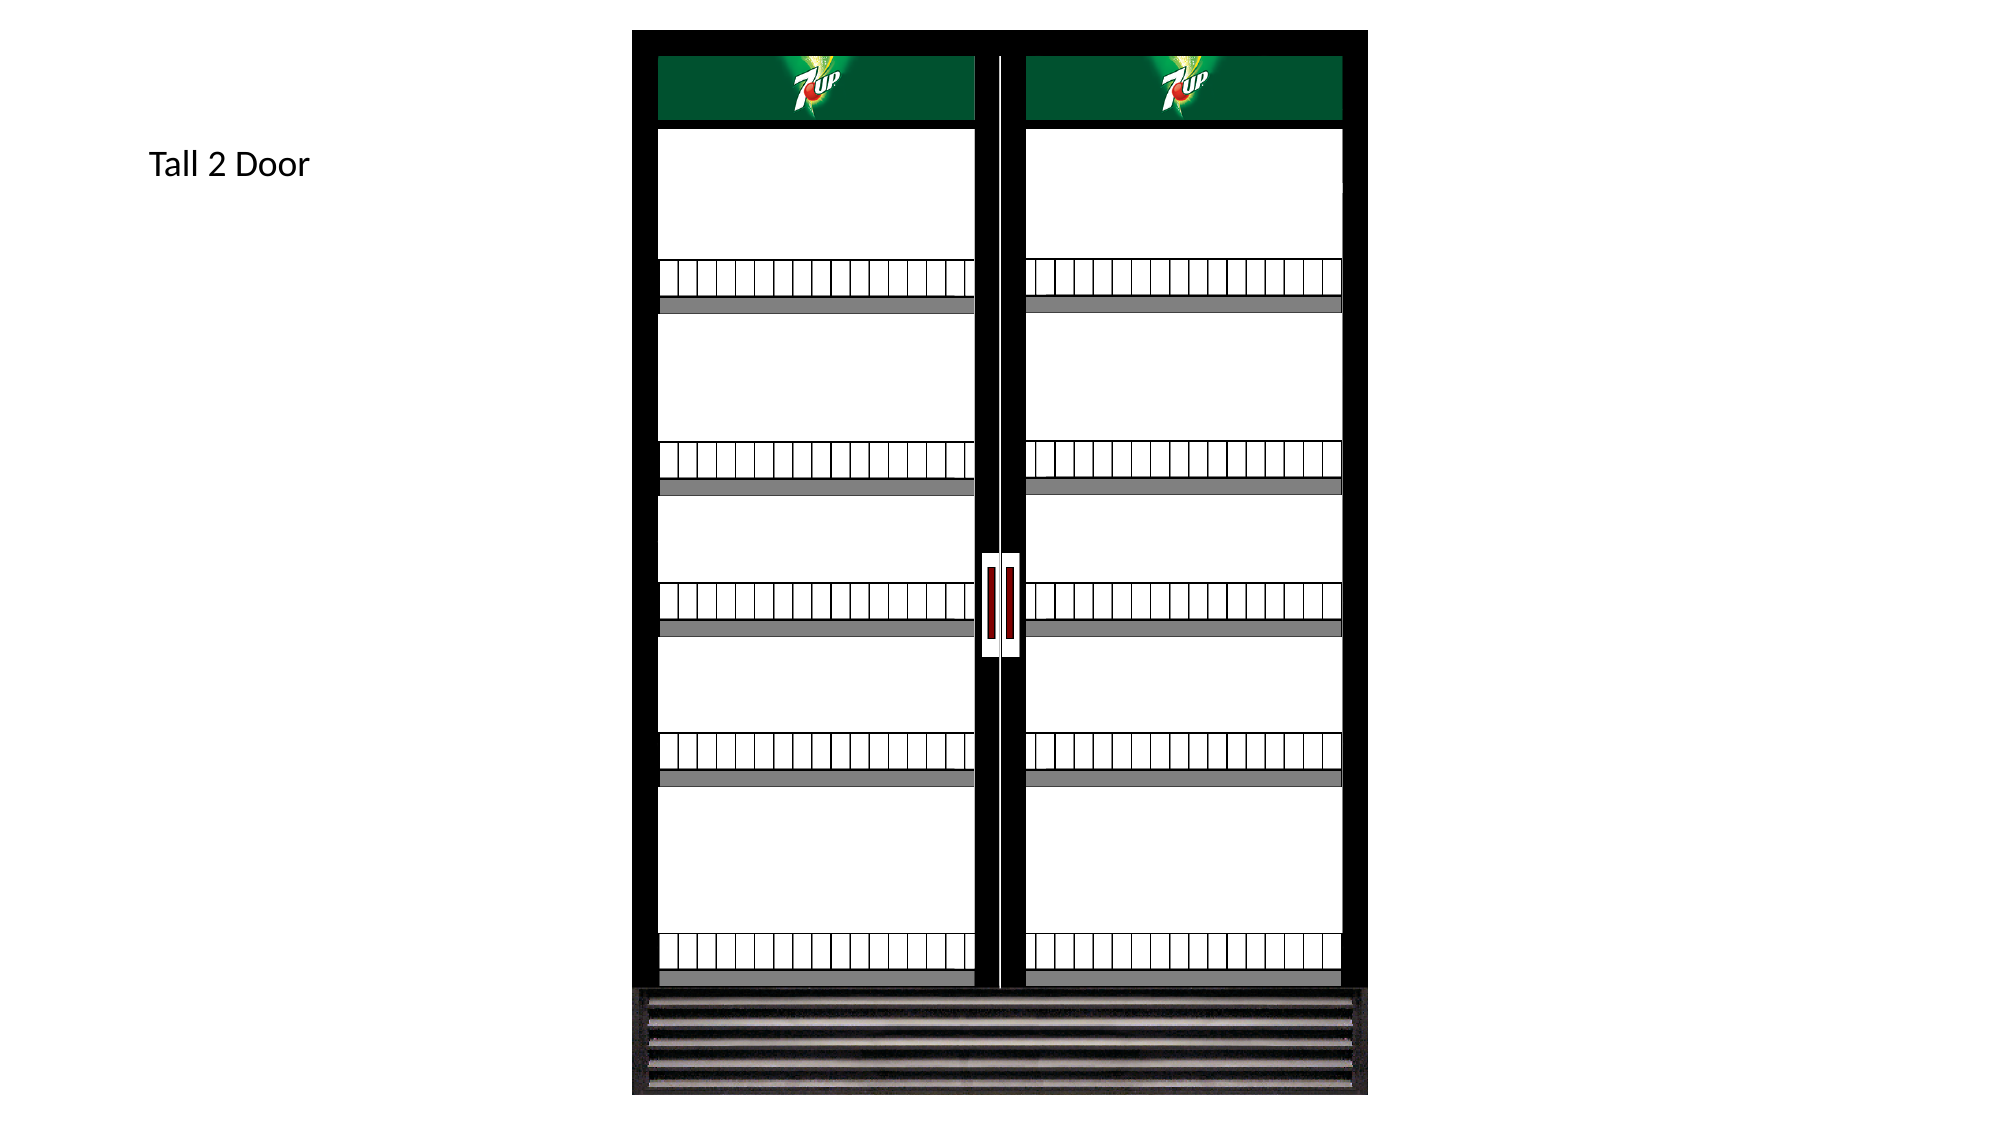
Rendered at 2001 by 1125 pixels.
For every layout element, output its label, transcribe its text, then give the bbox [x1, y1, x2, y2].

picture [632, 30, 1368, 1095]
text_box Tall 2 Door [133, 131, 326, 192]
